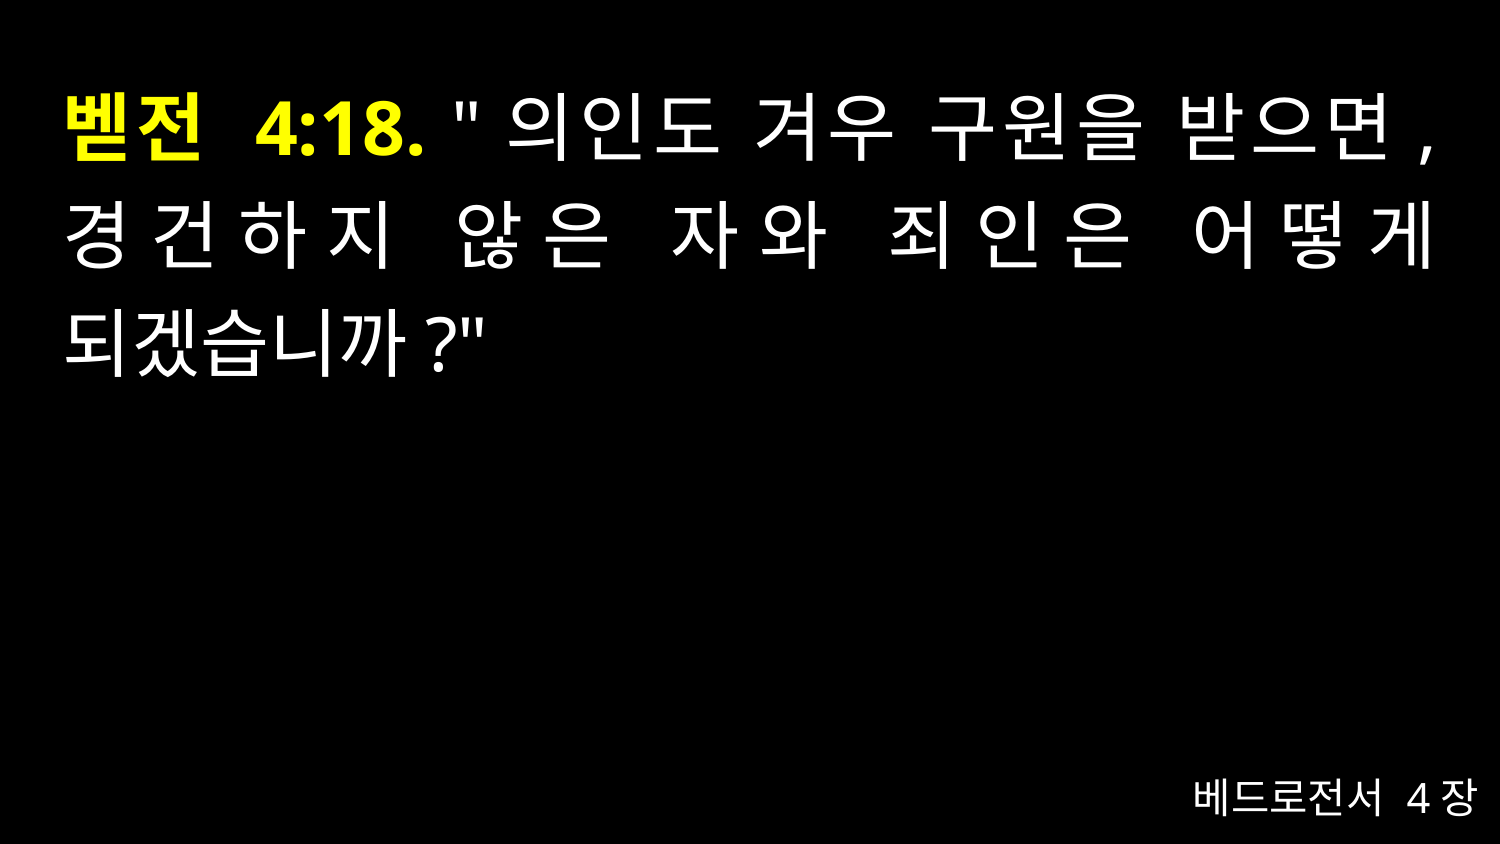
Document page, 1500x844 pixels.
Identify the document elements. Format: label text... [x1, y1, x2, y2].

title 벧전 4:18. "의인도 겨우 구원을 받으면, 경건하지 않은 자와 죄인은 어떻게 되겠습니까?" [0, 0, 1500, 844]
subtitle 베드로전서 4장 [916, 770, 1500, 844]
